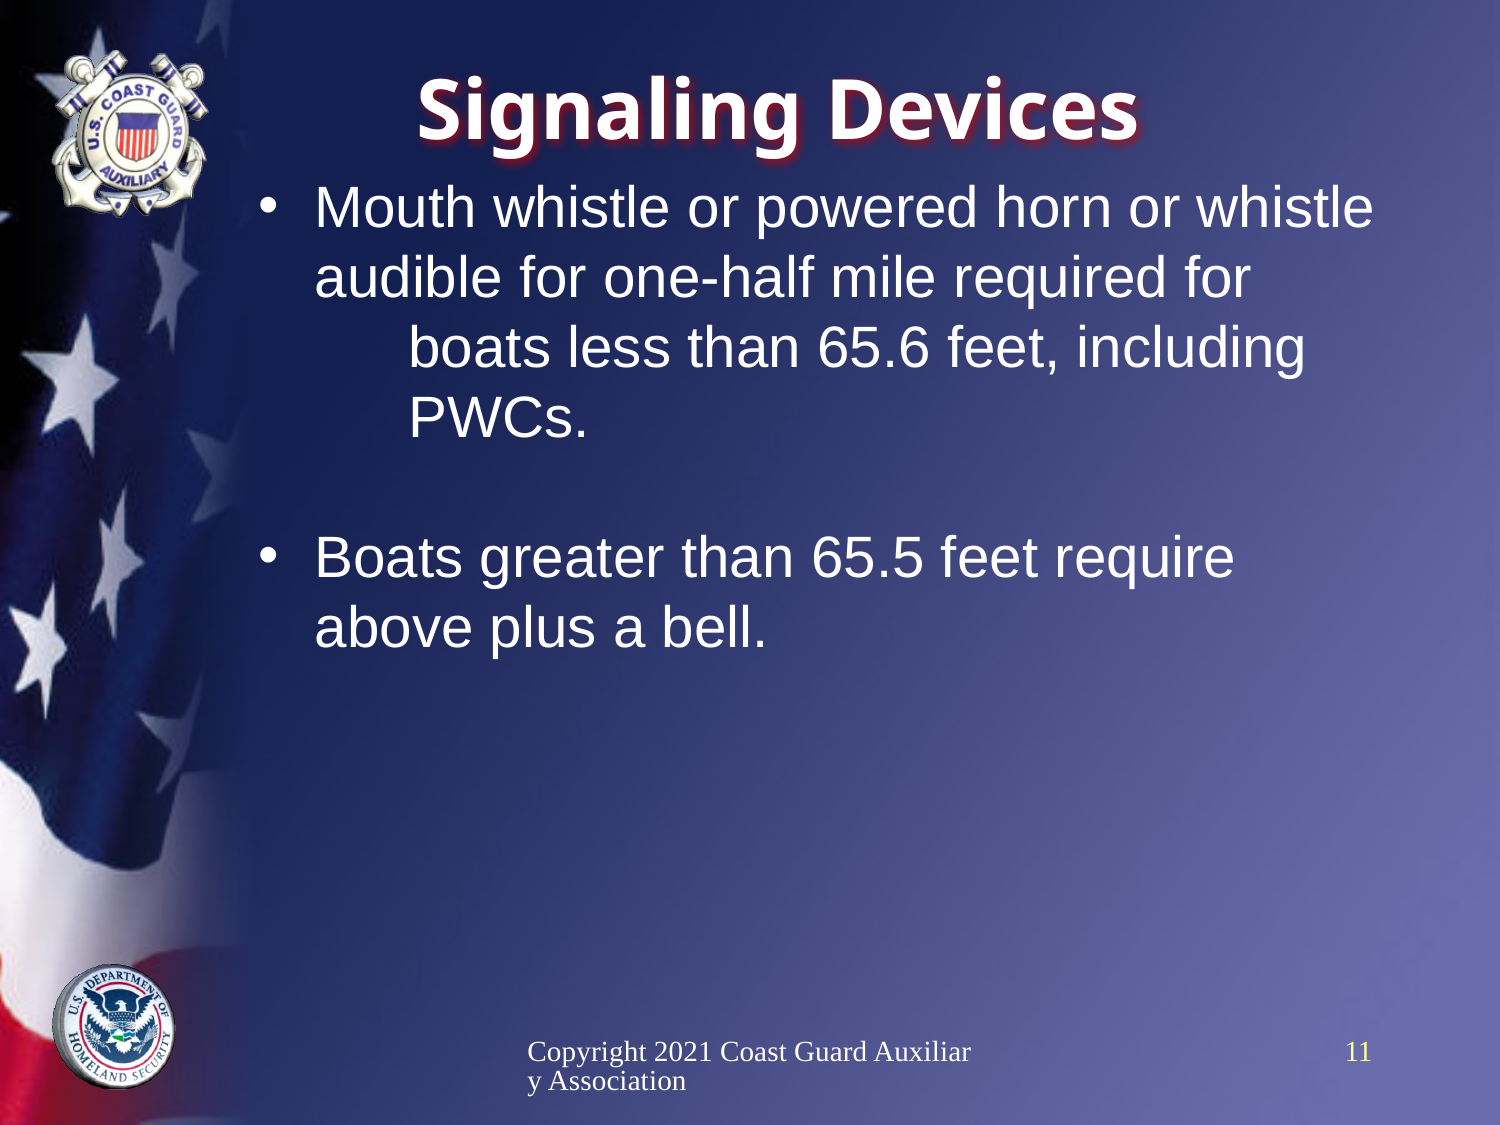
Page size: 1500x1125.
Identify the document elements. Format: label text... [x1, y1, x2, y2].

picture [0, 0, 1500, 1125]
text_box Mouth whistle or powered horn or whistle audible for one-half mile required for boats less than 65.6 feet, including PWCs. Boats greater than 65.5 feet require above plus a bell. [243, 162, 1413, 807]
slide_number 11 [1074, 1025, 1388, 1100]
title Signaling Devices [140, 12, 1416, 200]
footer Copyright 2021 Coast Guard Auxiliary Association [512, 1025, 988, 1100]
